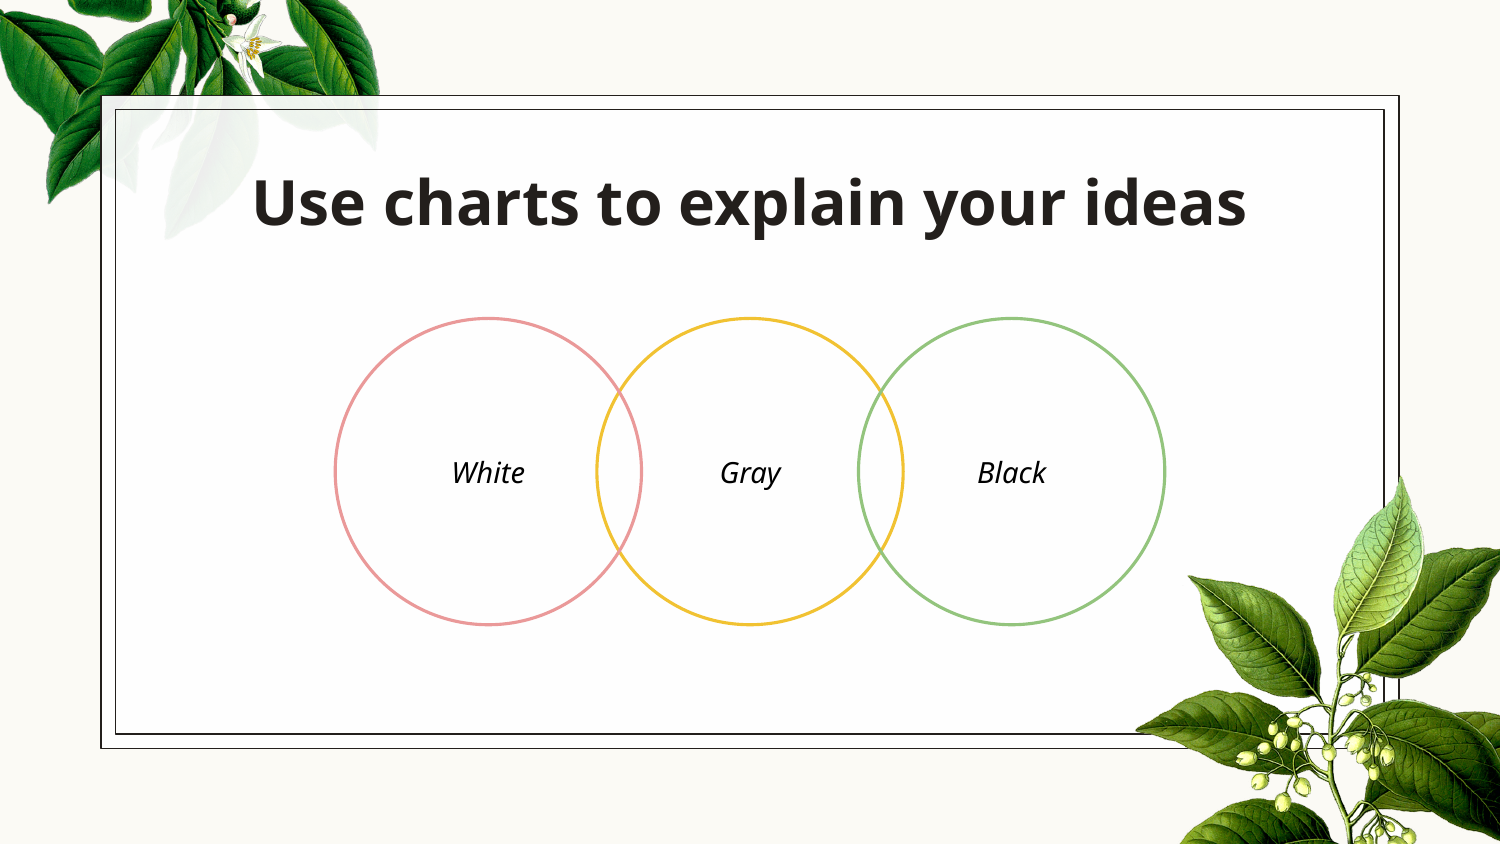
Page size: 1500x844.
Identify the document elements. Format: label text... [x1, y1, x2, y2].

picture [0, 0, 382, 241]
text_box Black [858, 318, 1165, 625]
picture [1134, 474, 1500, 844]
title Use charts to explain your ideas [205, 171, 1295, 254]
text_box Gray [619, 318, 881, 625]
text_box White [335, 318, 642, 625]
